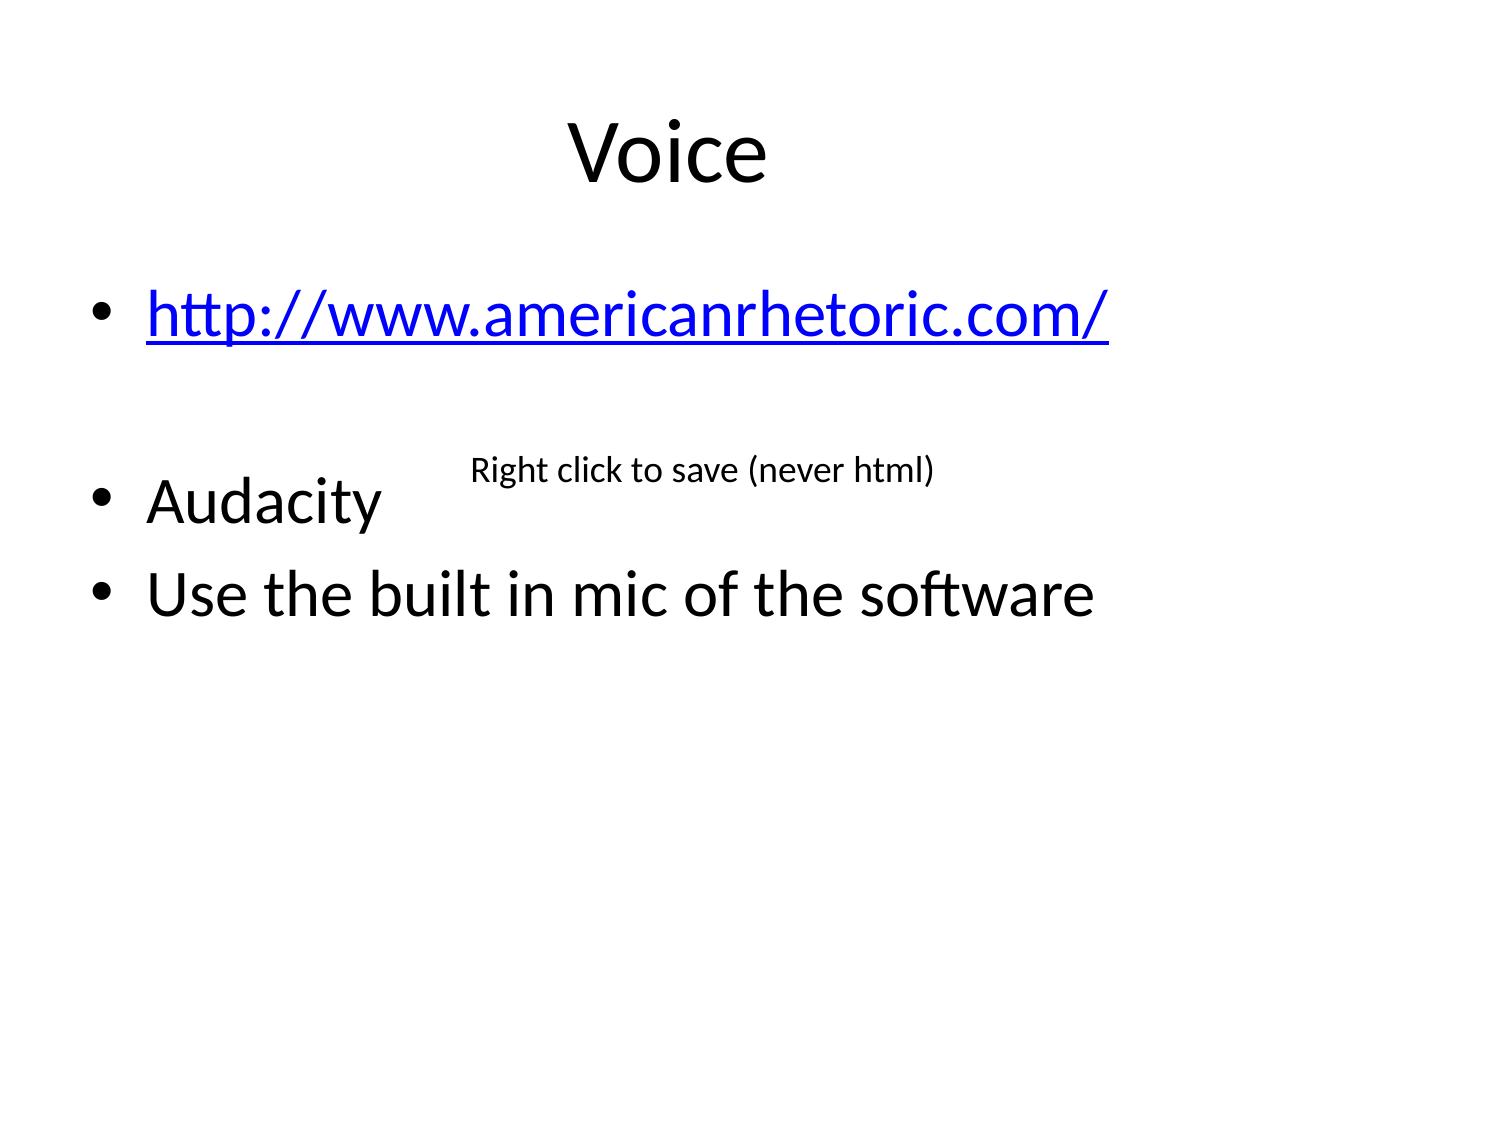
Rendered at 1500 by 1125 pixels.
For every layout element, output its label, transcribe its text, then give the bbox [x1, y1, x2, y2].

text_box Right click to save (never html) [455, 437, 951, 498]
list http://www.americanrhetoric.com/ Audacity Use the built in mic of the software [75, 262, 1425, 1005]
title Voice [75, 52, 1263, 240]
